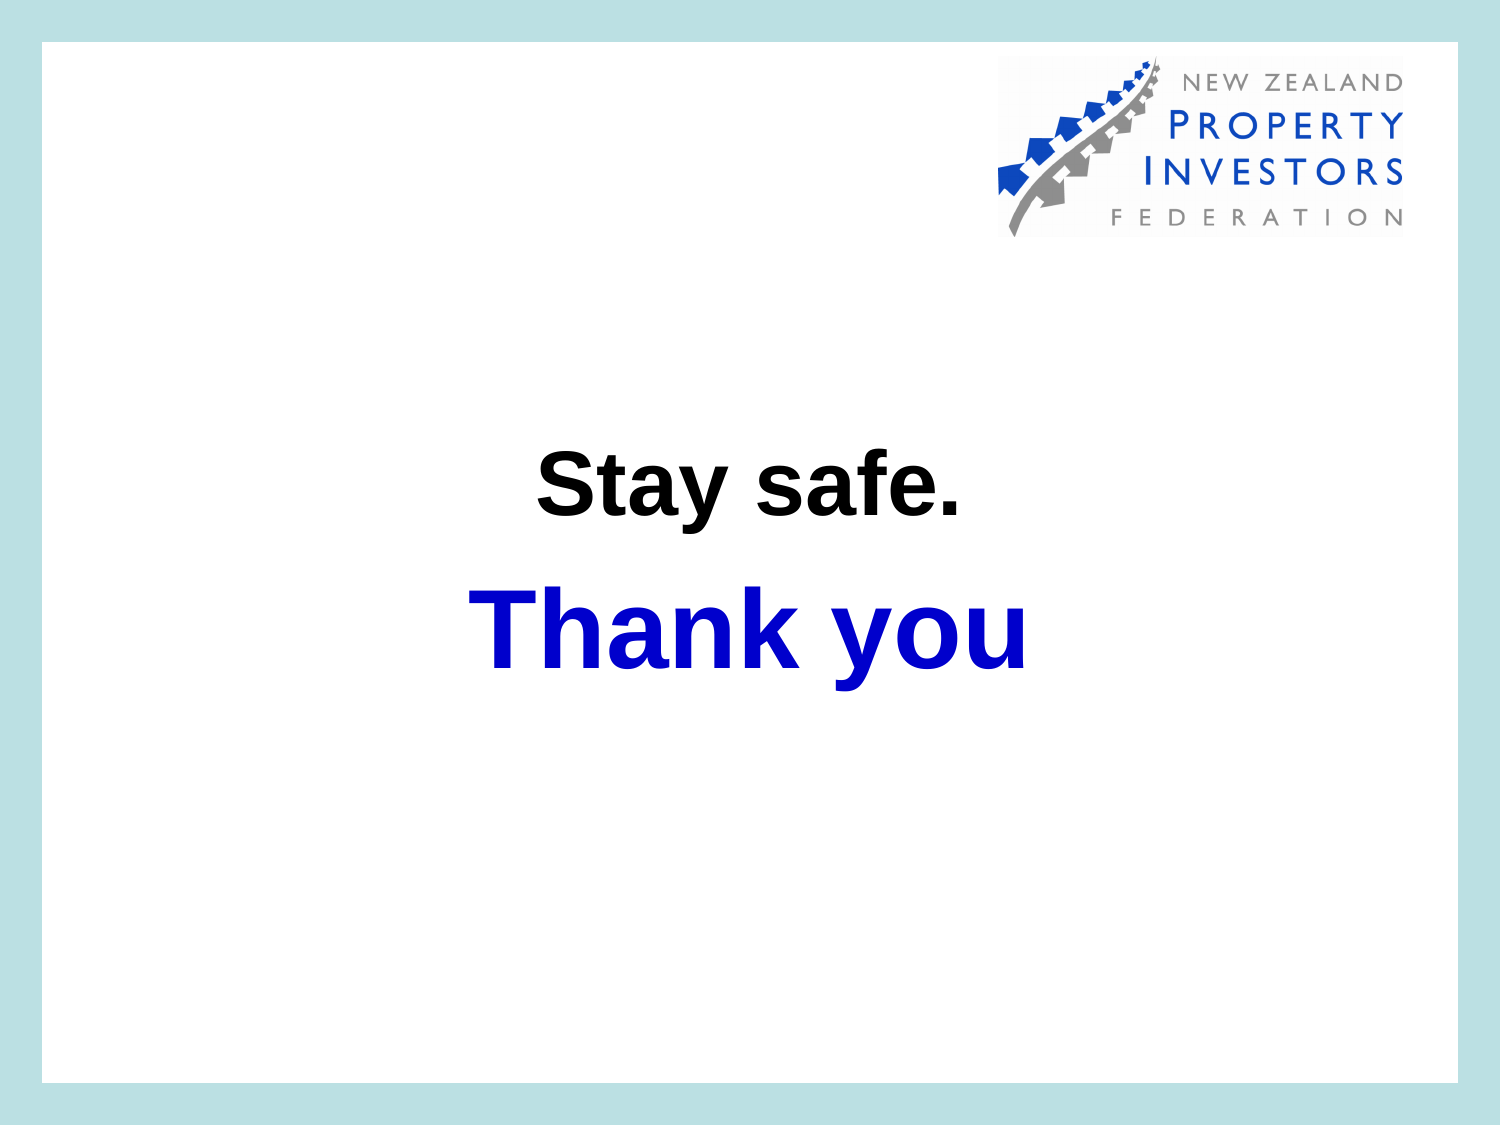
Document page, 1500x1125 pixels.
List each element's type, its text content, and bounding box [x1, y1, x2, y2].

picture [997, 56, 1403, 237]
list Stay safe. Thank you [74, 262, 1426, 1006]
title Napier [74, 44, 1426, 233]
text_box [0, 0, 1500, 1125]
